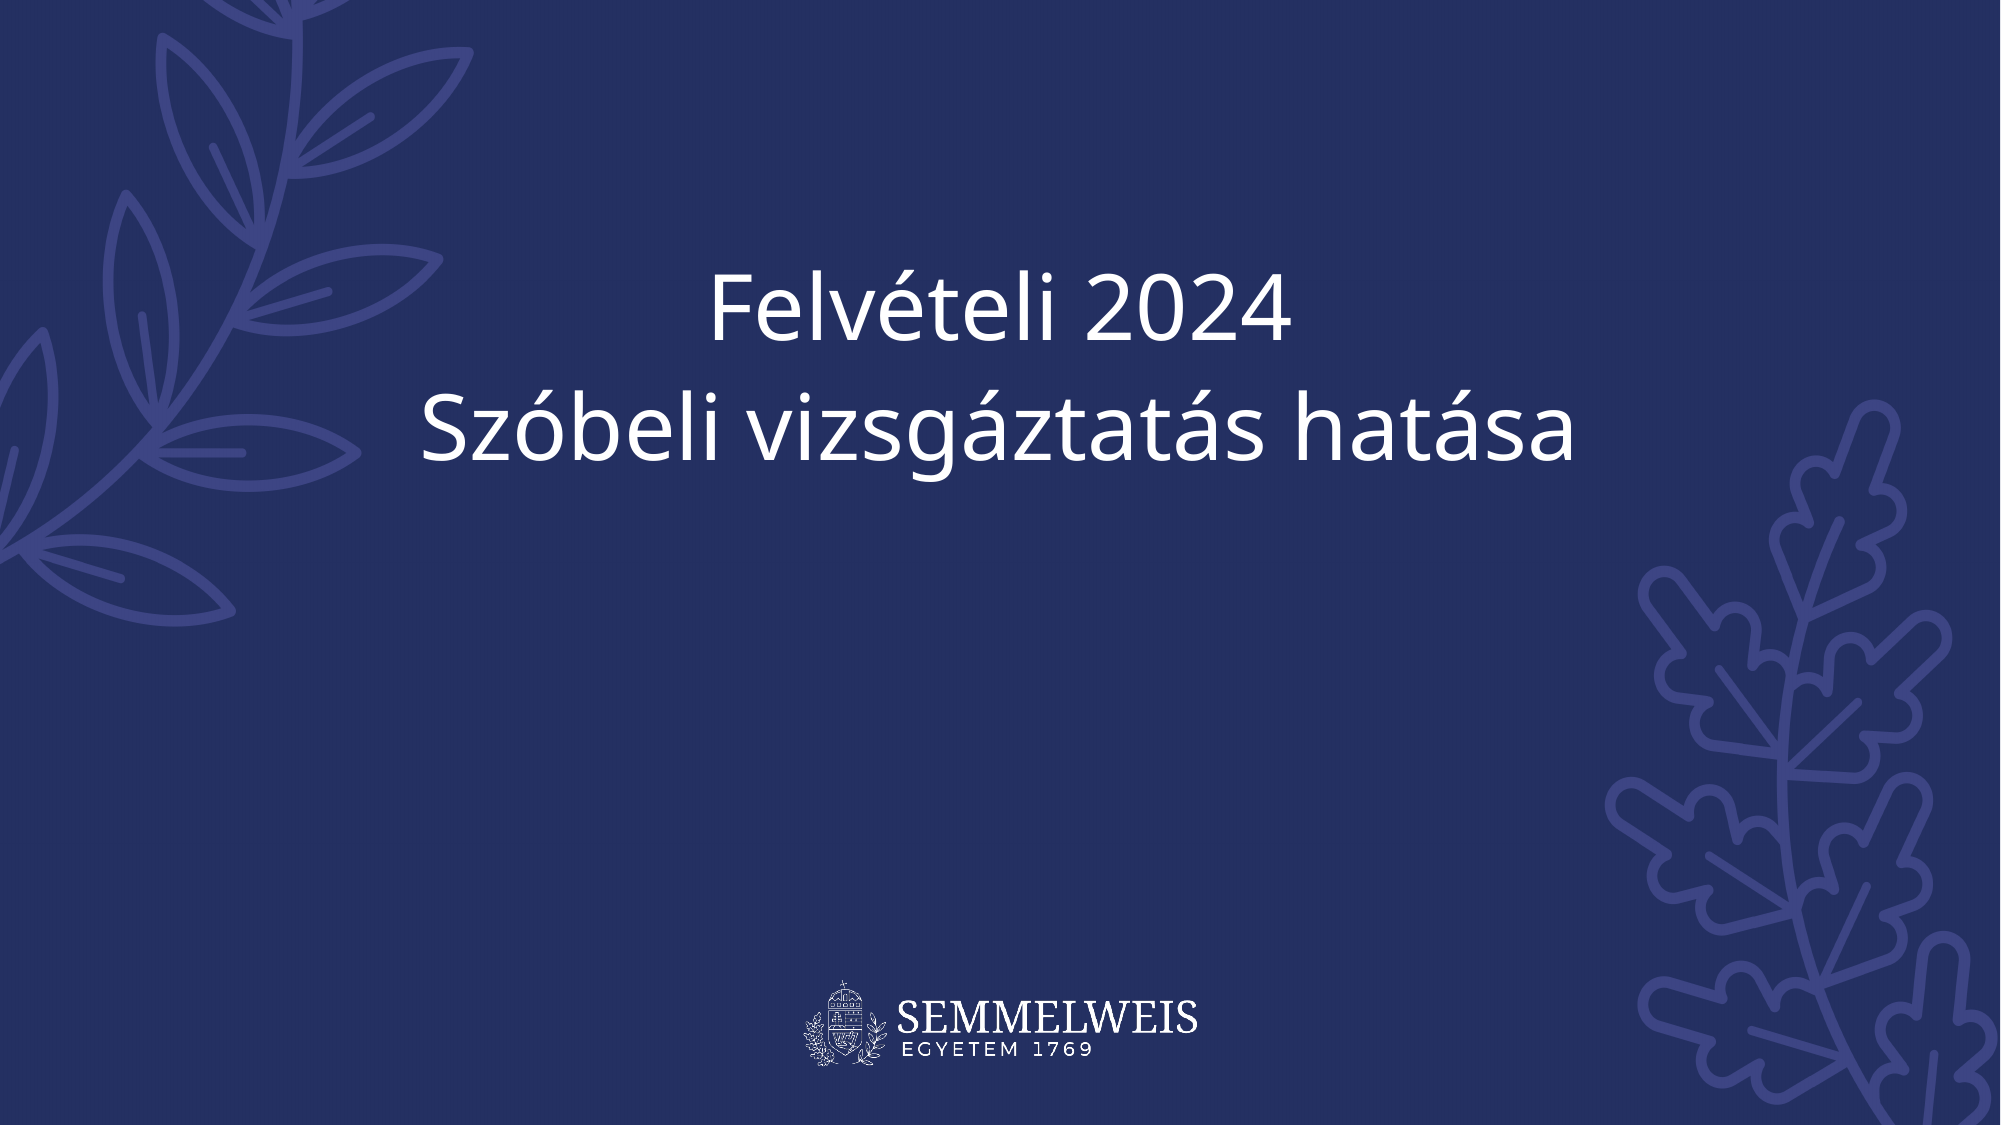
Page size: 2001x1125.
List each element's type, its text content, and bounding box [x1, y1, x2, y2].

list Felvételi 2024 Szóbeli vizsgáztatás hatása [249, 281, 1750, 461]
picture [0, 0, 2001, 1125]
